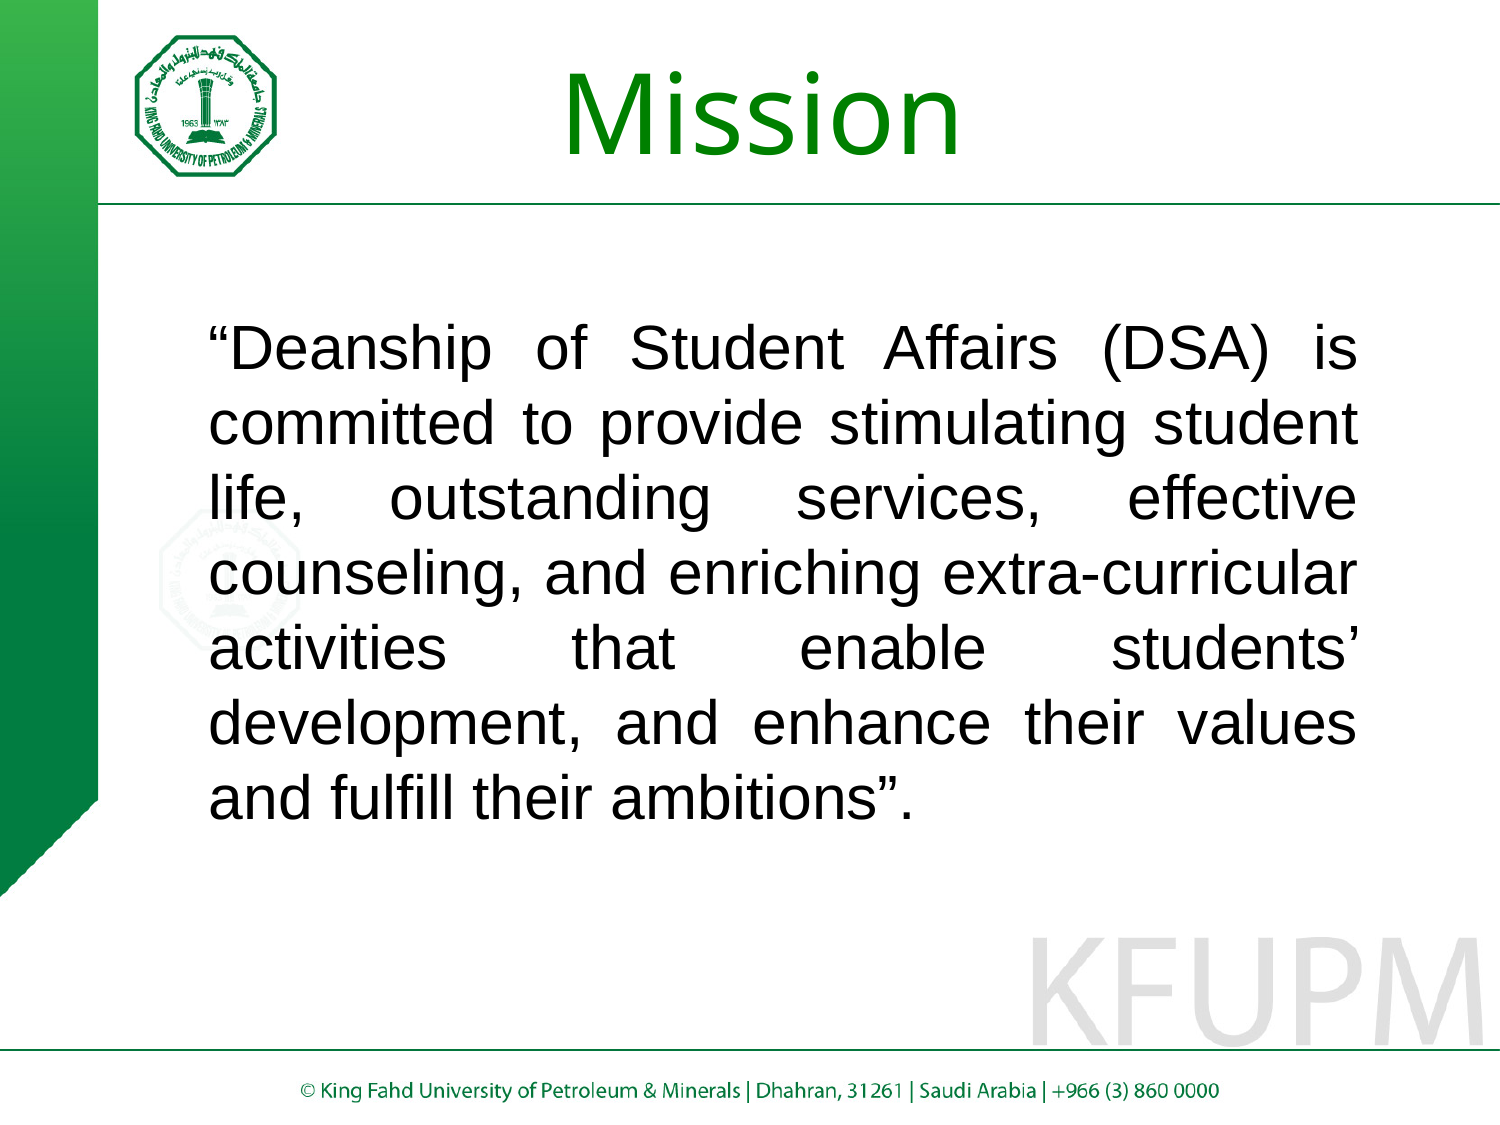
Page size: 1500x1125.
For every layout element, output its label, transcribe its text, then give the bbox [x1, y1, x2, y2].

picture [0, 0, 1500, 1103]
title Mission [99, 15, 1426, 204]
list “Deanship of Student Affairs (DSA) is committed to provide stimulating student life, outstanding services, effective counseling, and enriching extra-curricular activities that enable students’ development, and enhance their values and fulfill their ambitions”. [137, 299, 1376, 901]
